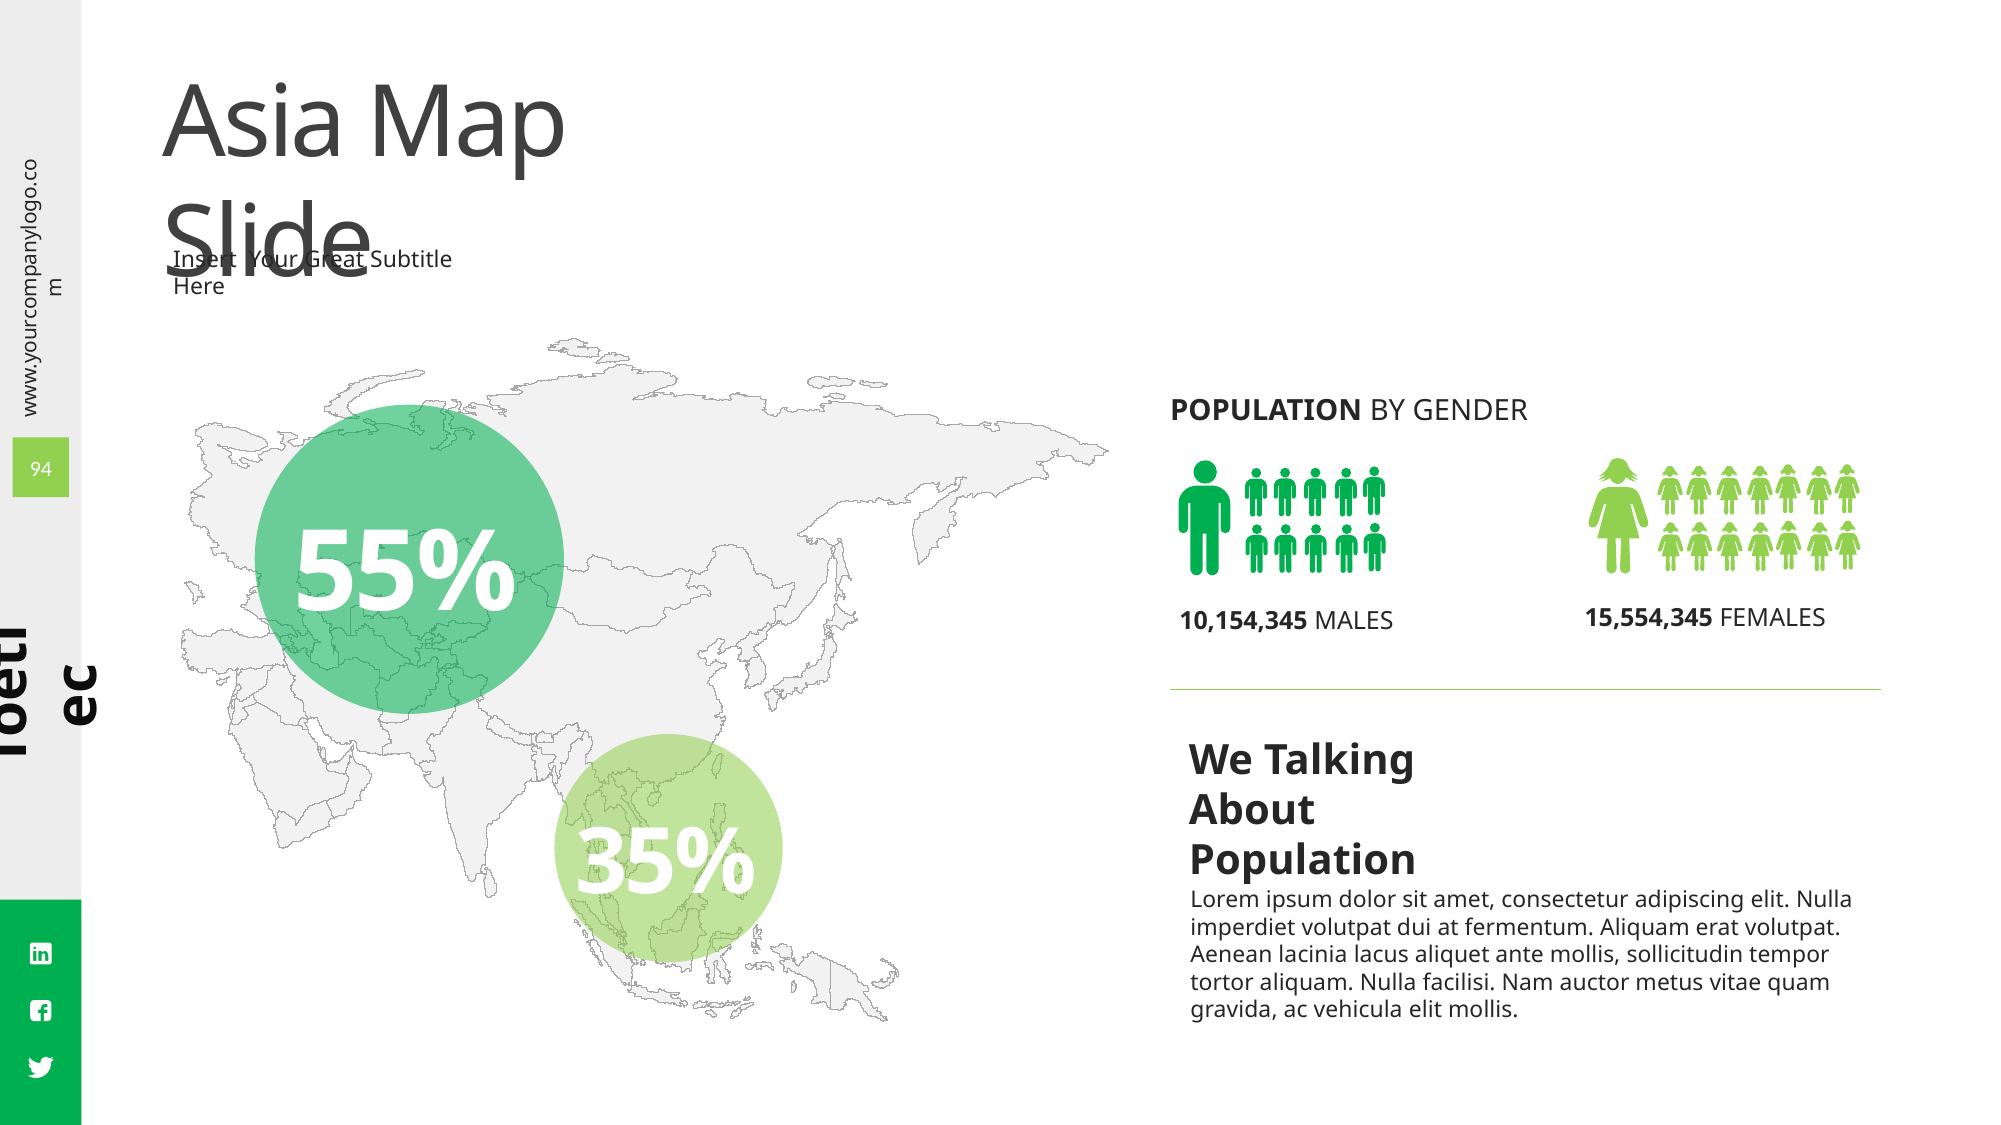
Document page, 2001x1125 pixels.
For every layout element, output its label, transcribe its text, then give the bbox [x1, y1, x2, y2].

text_box POPULATION BY GENDER [1155, 383, 1544, 434]
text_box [1178, 460, 1386, 576]
text_box 10,154,345 MALES [1164, 596, 1409, 642]
text_box Asia Map Slide [147, 116, 677, 236]
text_box We Talking About Population [1174, 743, 1547, 872]
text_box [181, 338, 1109, 1021]
text_box Lorem ipsum dolor sit amet, consectetur adipiscing elit. Nulla imperdiet volutpat dui at fermentum. Aliquam erat volutpat. Aenean lacinia lacus aliquet ante mollis, sollicitudin tempor tortor aliquam. Nulla facilisi. Nam auctor metus vitae quam gravida, ac vehicula elit mollis. [1175, 877, 1882, 1030]
slide_number 94 [12, 437, 69, 498]
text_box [1588, 458, 1861, 574]
text_box Insert Your Great Subtitle Here [158, 237, 512, 307]
text_box 15,554,345 FEMALES [1569, 594, 1842, 640]
